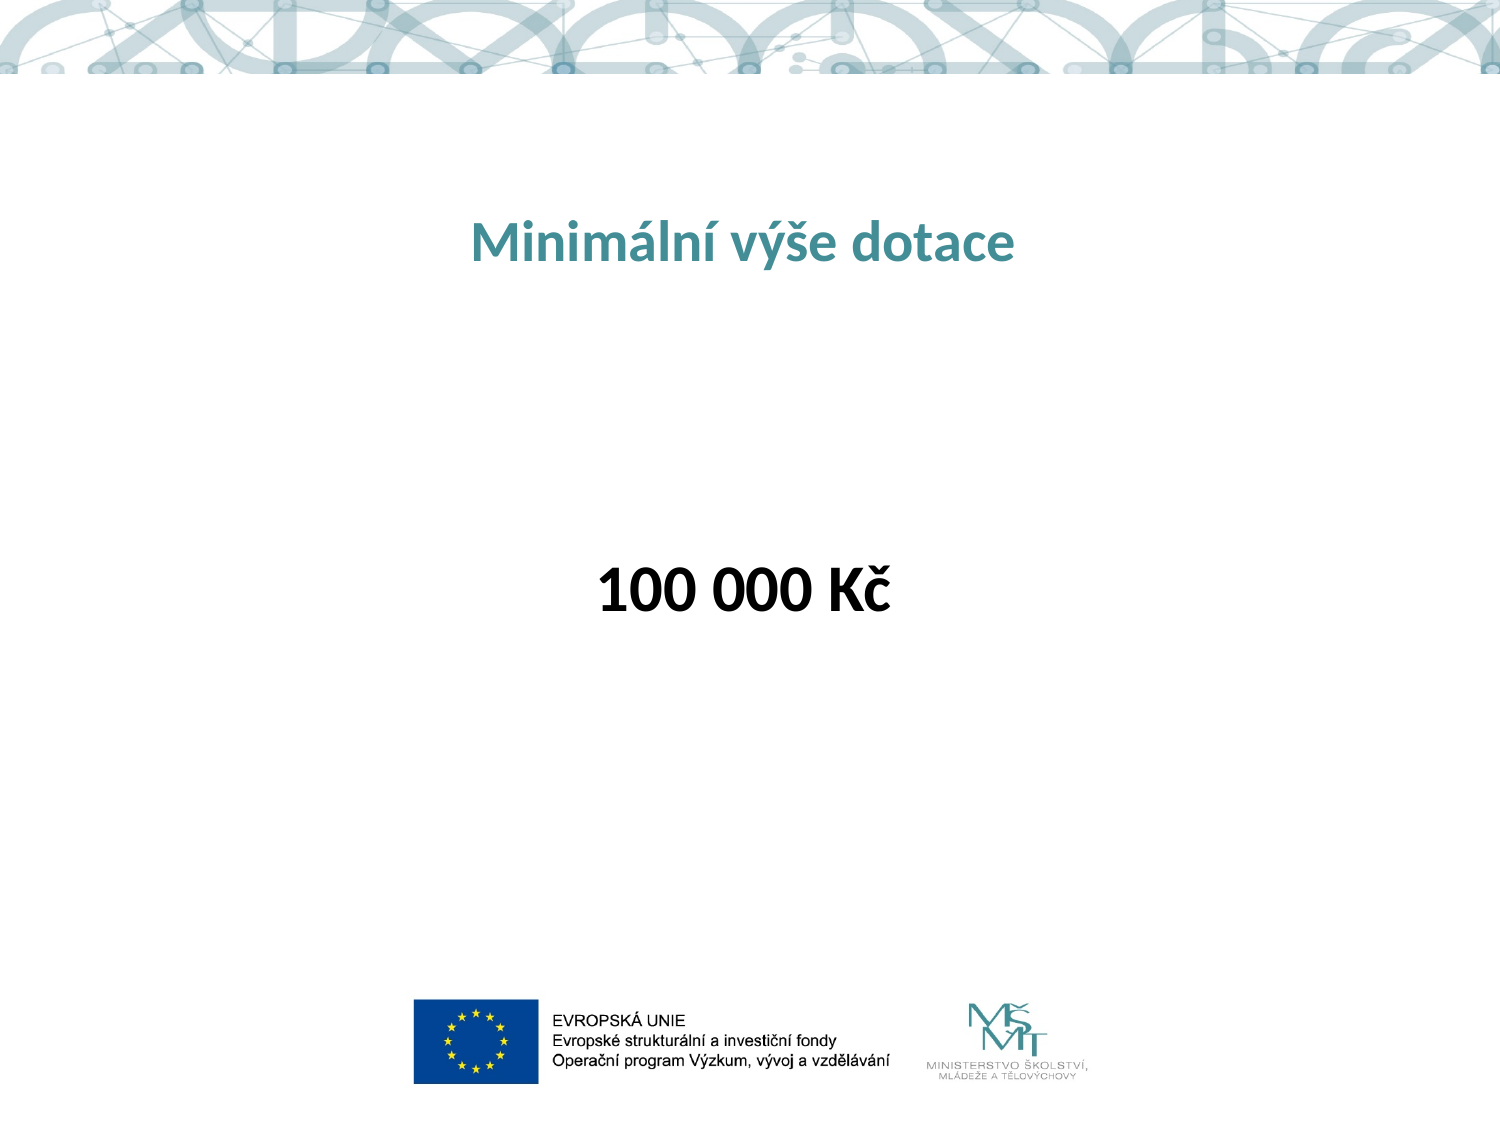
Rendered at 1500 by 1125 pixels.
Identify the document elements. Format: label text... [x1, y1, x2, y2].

list 100 000 Kč [103, 277, 1385, 934]
picture [0, 0, 1500, 74]
title Minimální výše dotace [103, 157, 1397, 327]
picture [371, 957, 1129, 1125]
